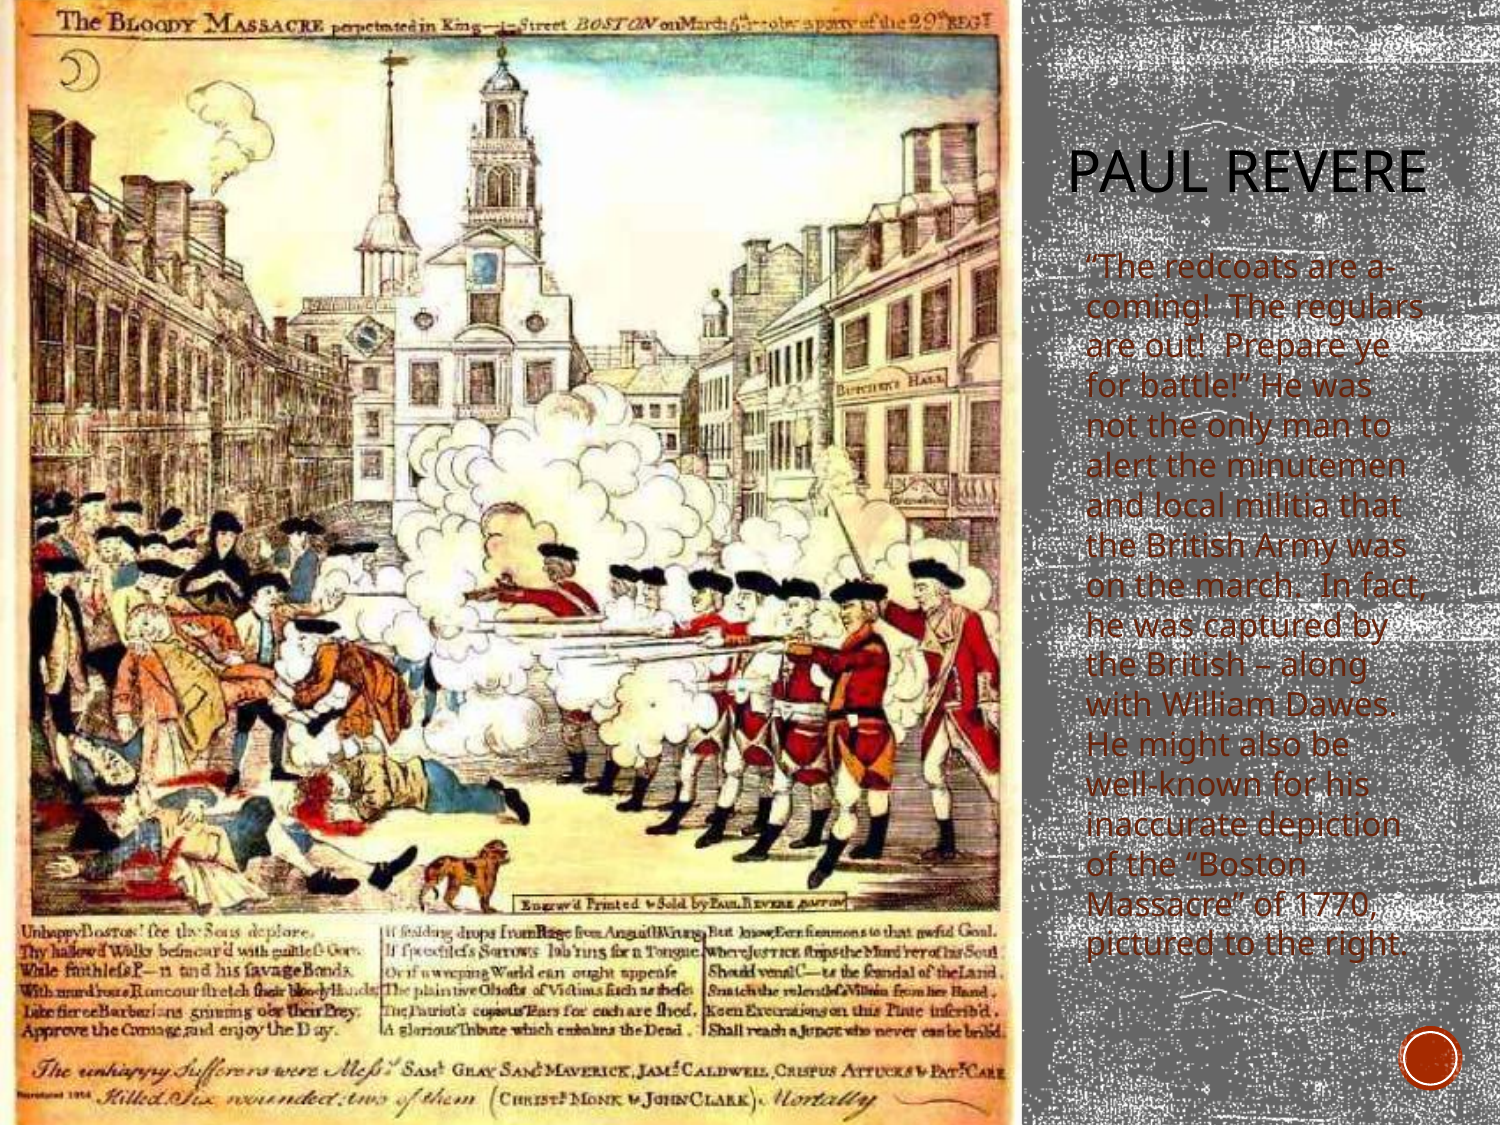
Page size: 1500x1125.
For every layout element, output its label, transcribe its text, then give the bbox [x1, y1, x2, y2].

list “The redcoats are a-coming! The regulars are out! Prepare ye for battle!” He was not the only man to alert the minutemen and local militia that the British Army was on the march. In fact, he was captured by the British – along with William Dawes. He might also be well-known for his inaccurate depiction of the “Boston Massacre” of 1770, pictured to the right. [1051, 237, 1446, 1063]
title Paul revere [1051, 112, 1446, 213]
picture [0, 0, 1022, 1125]
